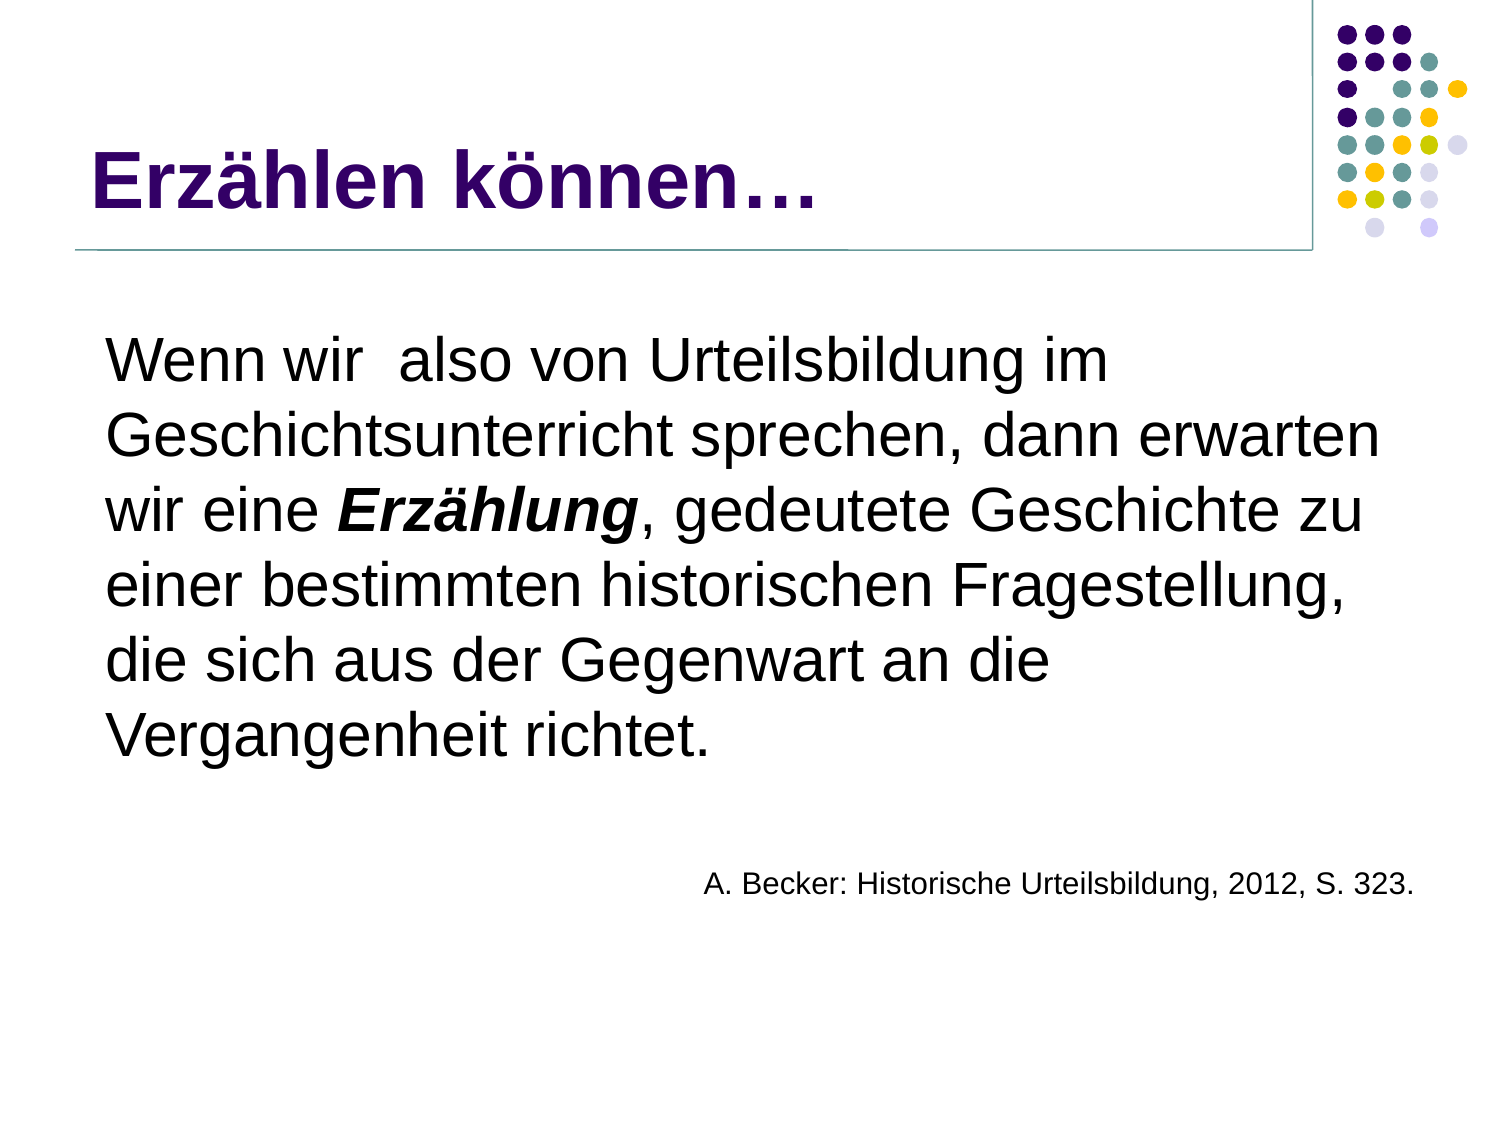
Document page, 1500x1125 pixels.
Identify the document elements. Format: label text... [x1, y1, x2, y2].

title Erzählen können… [75, 20, 1301, 233]
text_box Wenn wir also von Urteilsbildung im Geschichtsunterricht sprechen, dann erwarten wir eine Erzählung, gedeutete Geschichte zu einer bestimmten historischen Fragestellung, die sich aus der Gegenwart an die Vergangenheit richtet. A. Becker: Historische Urteilsbildung, 2012, S. 323. [89, 311, 1440, 1044]
